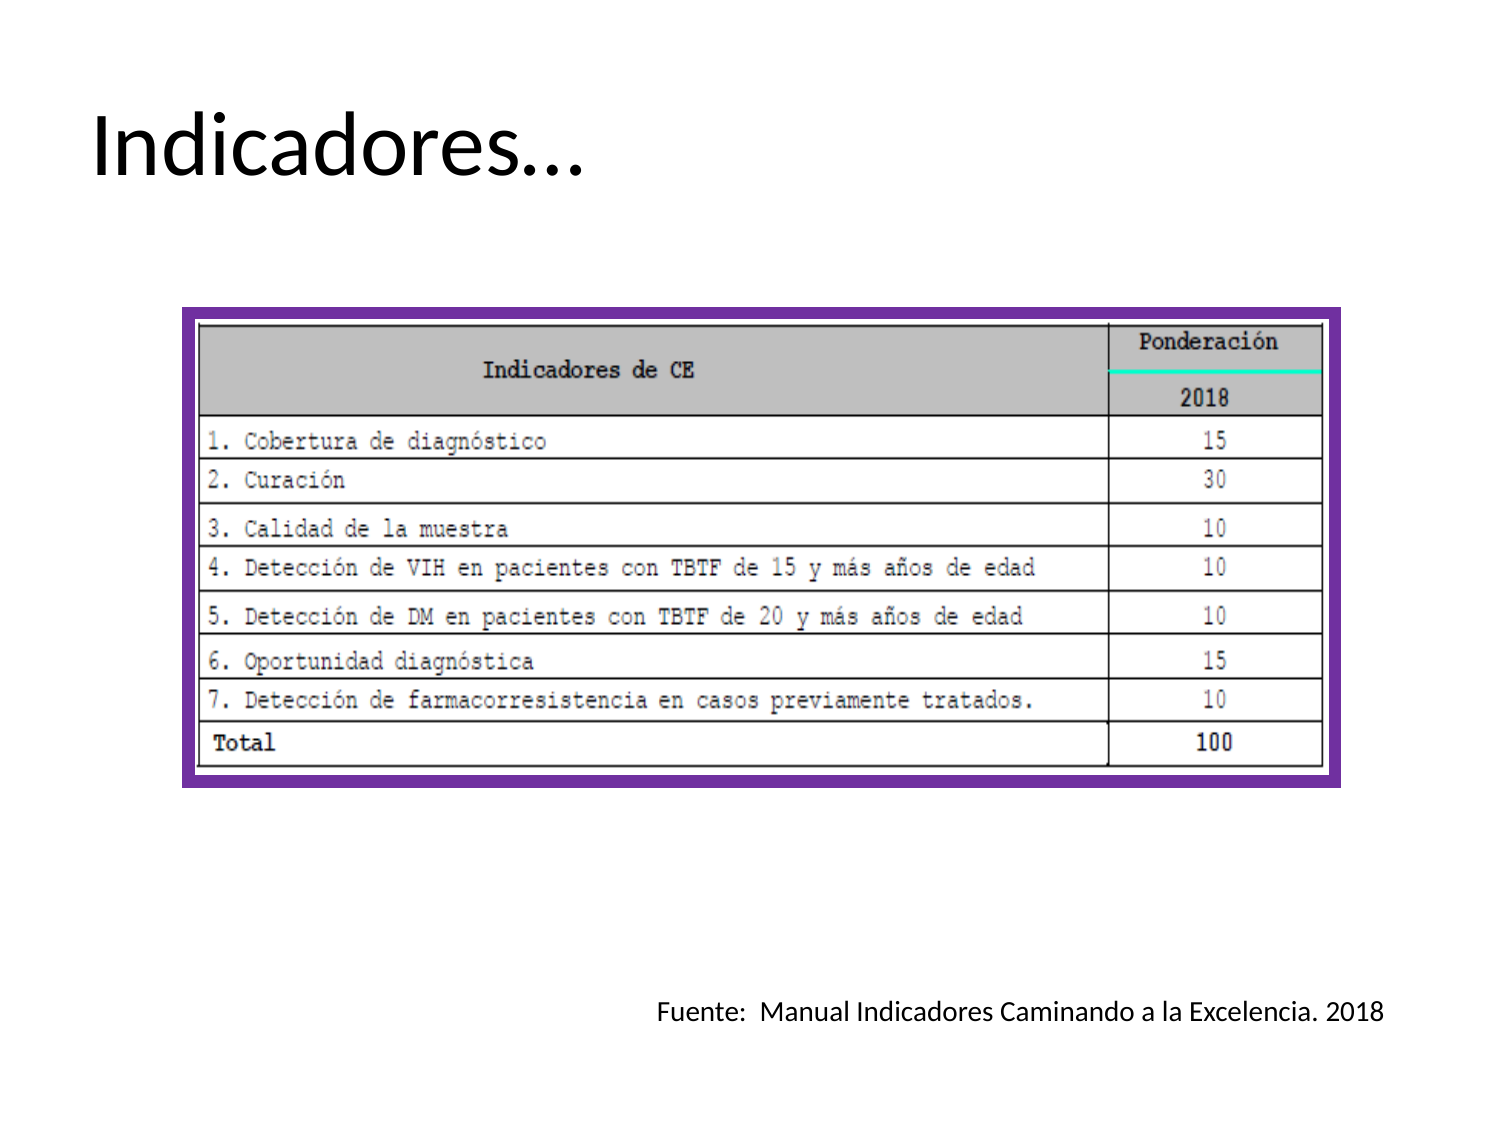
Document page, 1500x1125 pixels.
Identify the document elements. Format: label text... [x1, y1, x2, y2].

title Indicadores… [75, 45, 1425, 233]
text_box Fuente: Manual Indicadores Caminando a la Excelencia. 2018 [289, 984, 1400, 1035]
picture [194, 318, 1329, 776]
